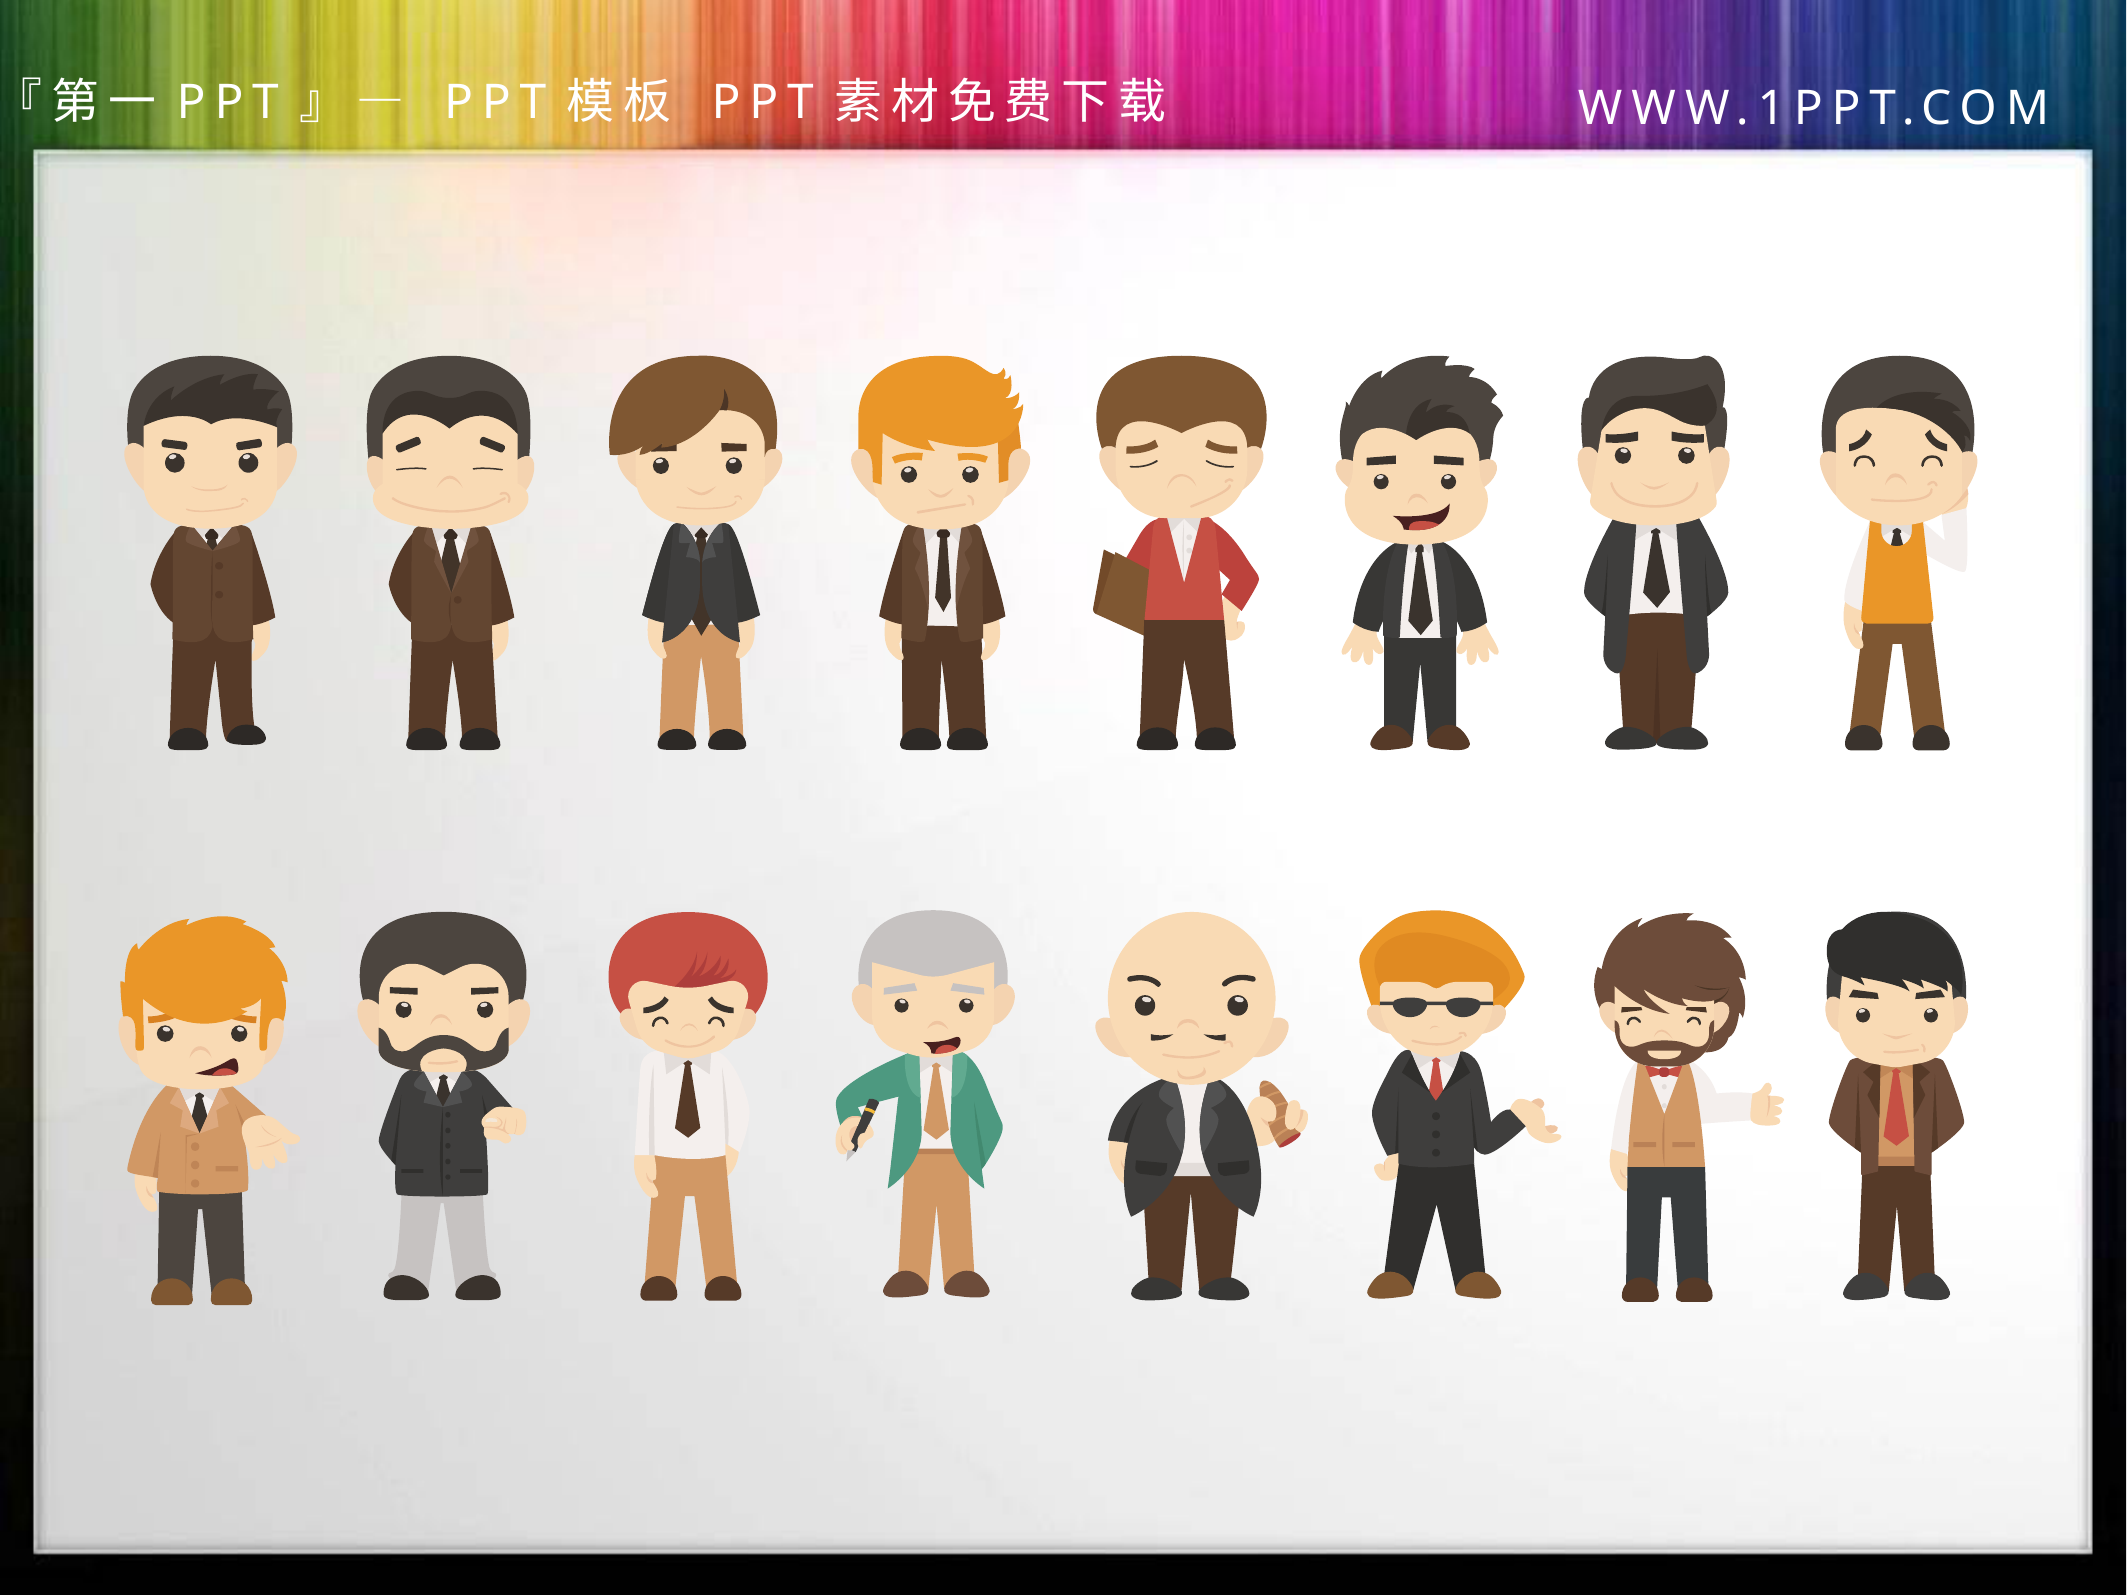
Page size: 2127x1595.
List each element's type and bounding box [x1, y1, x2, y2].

text_box [1089, 911, 1313, 1301]
text_box [1331, 350, 1504, 755]
text_box [605, 911, 771, 1301]
text_box [362, 355, 539, 751]
text_box [1802, 355, 1997, 751]
picture [0, 0, 2127, 1595]
text_box [1814, 907, 1979, 1306]
text_box [840, 354, 1041, 751]
text_box [1570, 348, 1738, 752]
text_box [333, 911, 555, 1302]
text_box [117, 355, 304, 751]
text_box [833, 909, 1025, 1303]
text_box [594, 348, 791, 751]
text_box [111, 907, 302, 1306]
text_box [1588, 910, 1785, 1303]
text_box [1357, 908, 1563, 1304]
text_box [1064, 355, 1299, 751]
